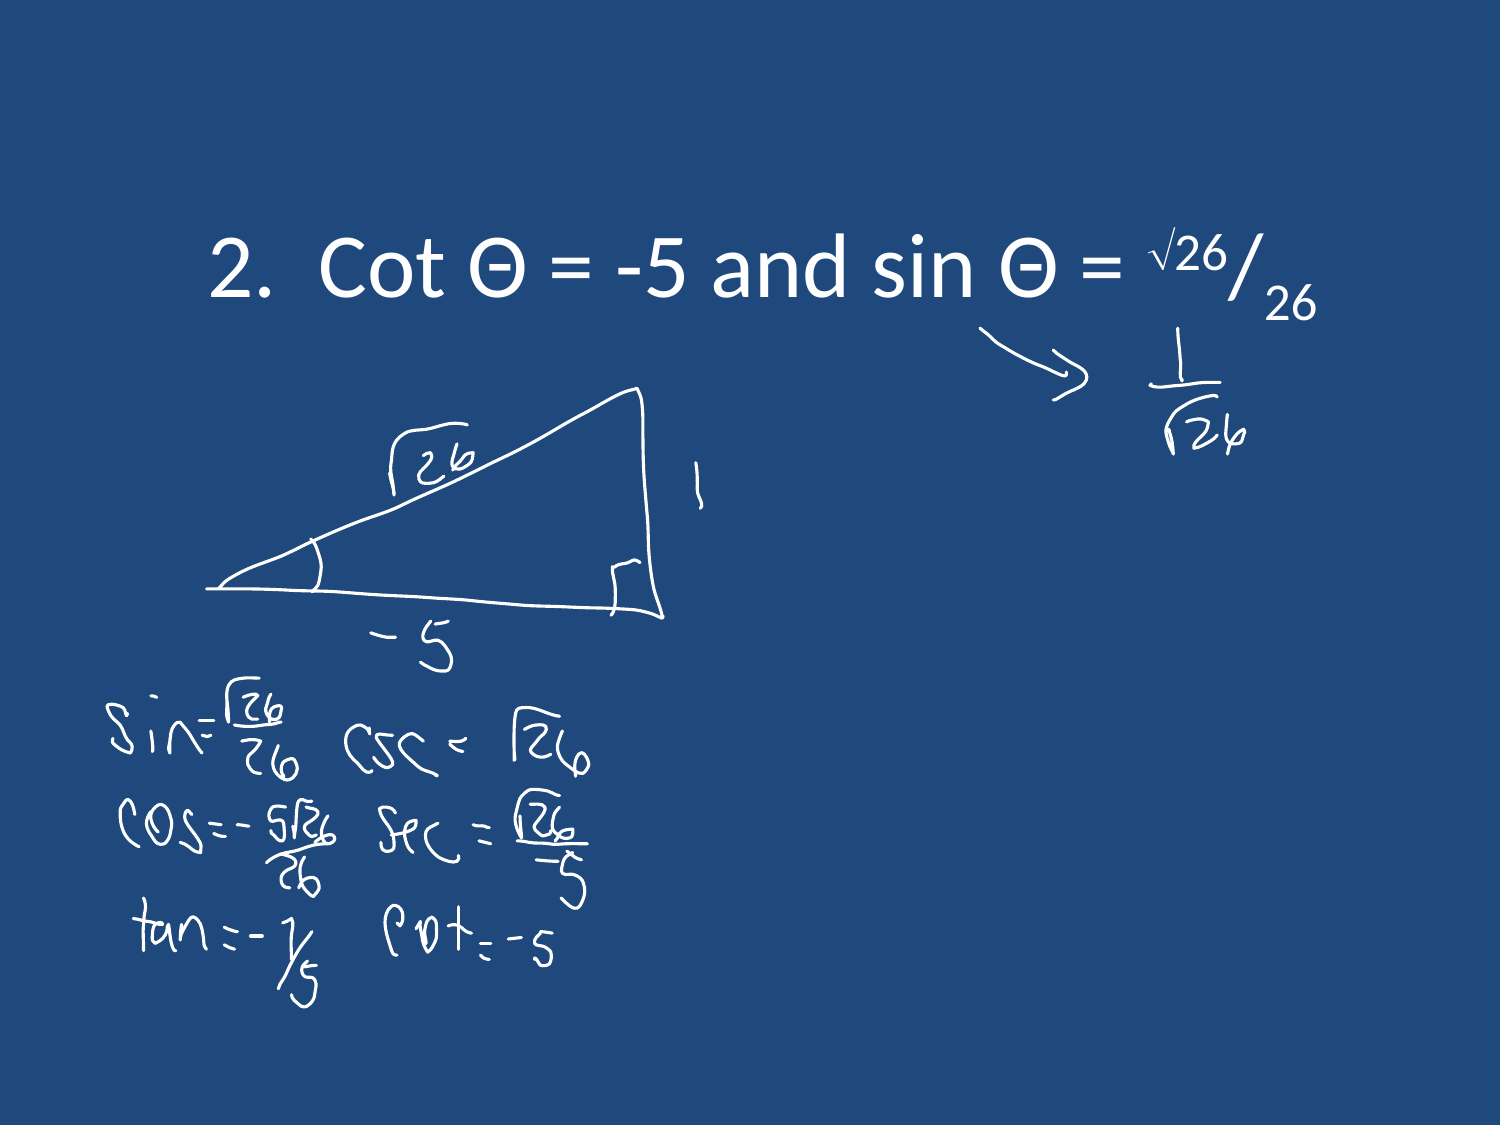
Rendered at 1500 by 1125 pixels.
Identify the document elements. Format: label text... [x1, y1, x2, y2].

title 2. Cot Θ = -5 and sin Θ = 26/26 [87, 174, 1438, 363]
